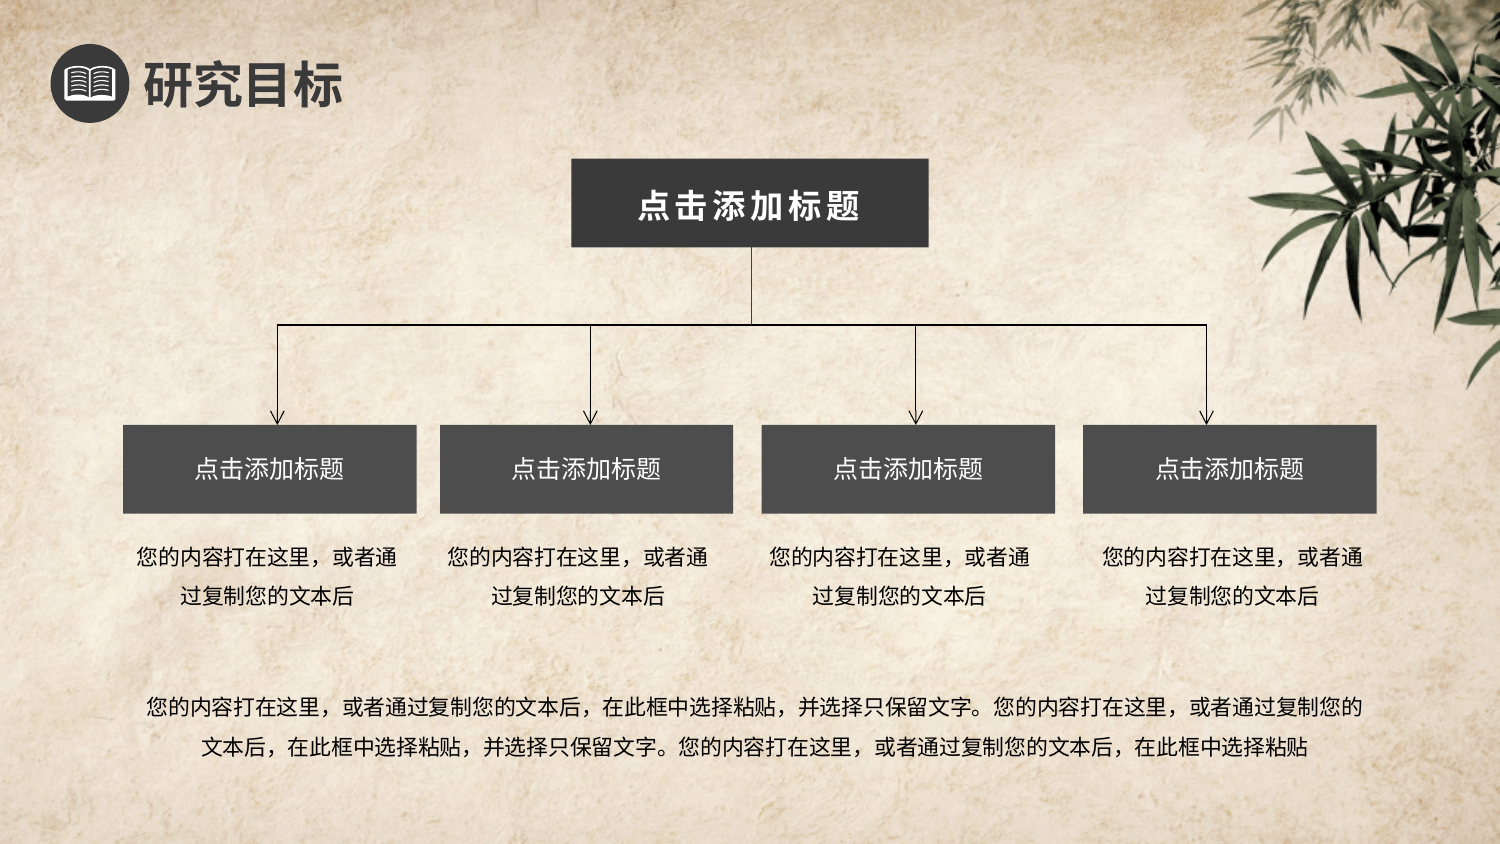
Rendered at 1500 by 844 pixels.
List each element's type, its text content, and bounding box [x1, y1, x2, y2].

text_box 您的内容打在这里，或者通过复制您的文本后，在此框中选择粘贴，并选择只保留文字。您的内容打在这里，或者通过复制您的文本后，在此框中选择粘贴，并选择只保留文字。您的内容打在这里，或者通过复制您的文本后，在此框中选择粘贴 [123, 673, 1388, 767]
text_box 您的内容打在这里，或者通过复制您的文本后 [1077, 522, 1388, 617]
picture [0, 0, 1500, 844]
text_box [123, 158, 1377, 514]
text_box 您的内容打在这里，或者通过复制您的文本后 [111, 522, 422, 617]
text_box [51, 45, 129, 122]
text_box 您的内容打在这里，或者通过复制您的文本后 [422, 522, 734, 617]
text_box 您的内容打在这里，或者通过复制您的文本后 [744, 522, 1056, 617]
text_box 研究目标 [129, 46, 482, 121]
